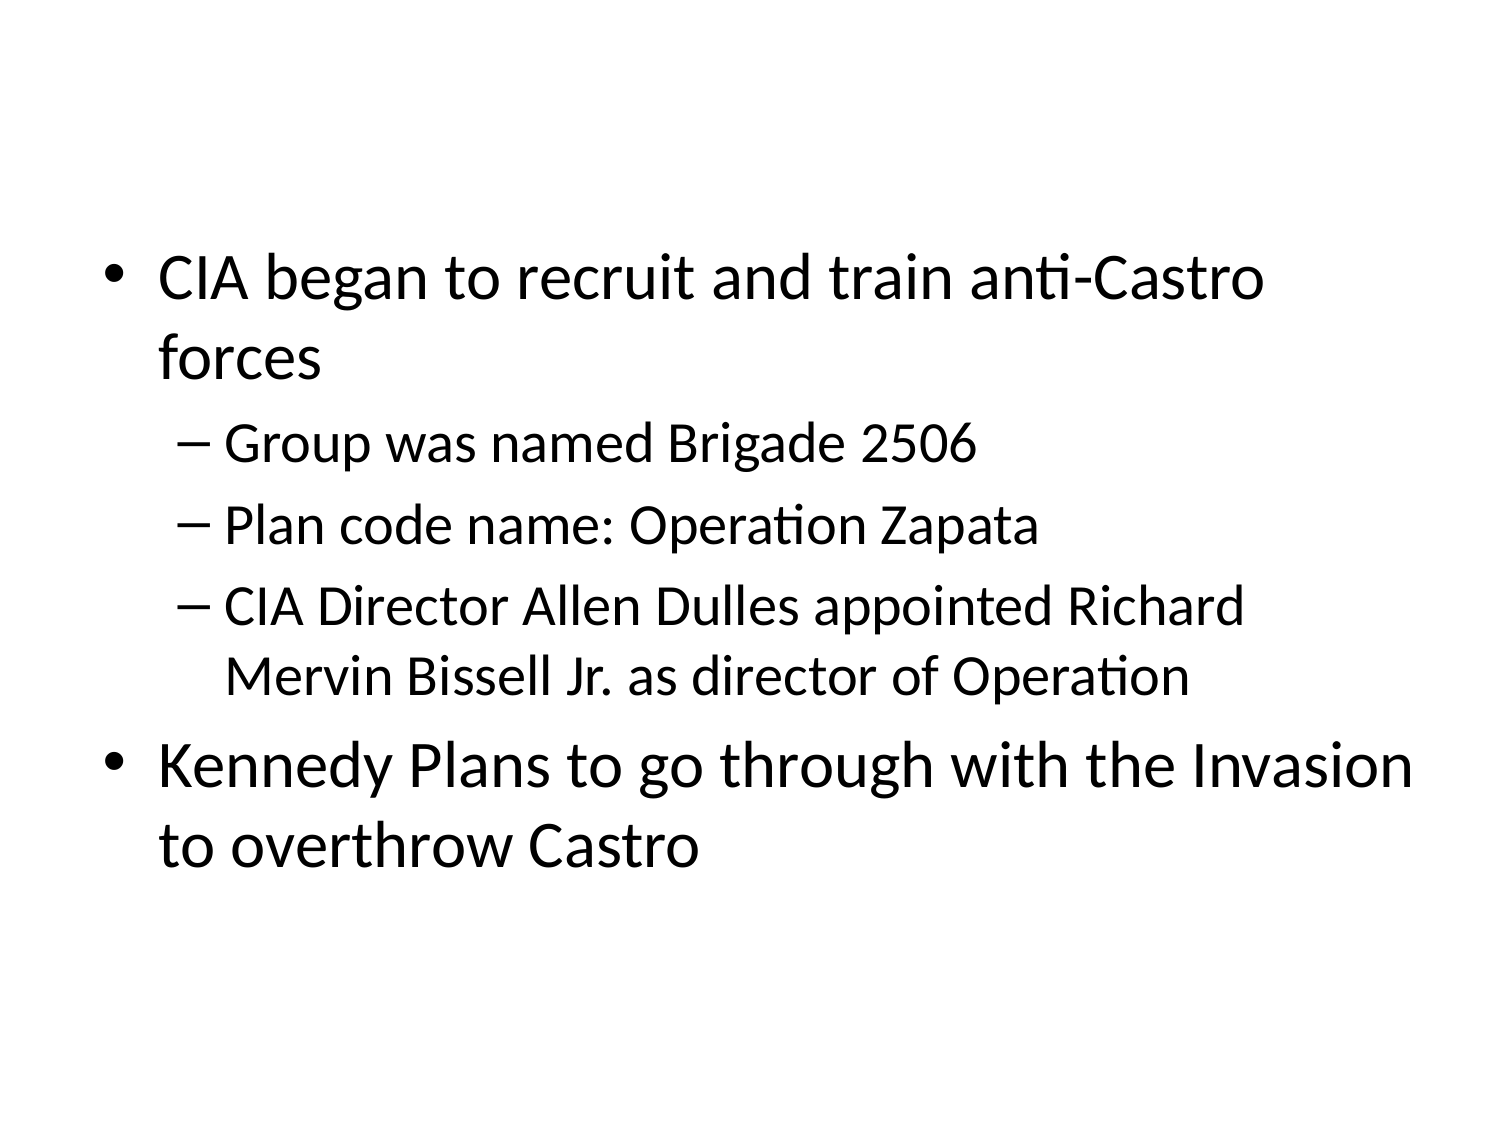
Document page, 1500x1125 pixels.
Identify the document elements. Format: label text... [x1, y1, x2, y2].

list CIA began to recruit and train anti-Castro forces Group was named Brigade 2506 Plan code name: Operation Zapata CIA Director Allen Dulles appointed Richard Mervin Bissell Jr. as director of Operation Kennedy Plans to go through with the Invasion to overthrow Castro [87, 224, 1438, 1125]
